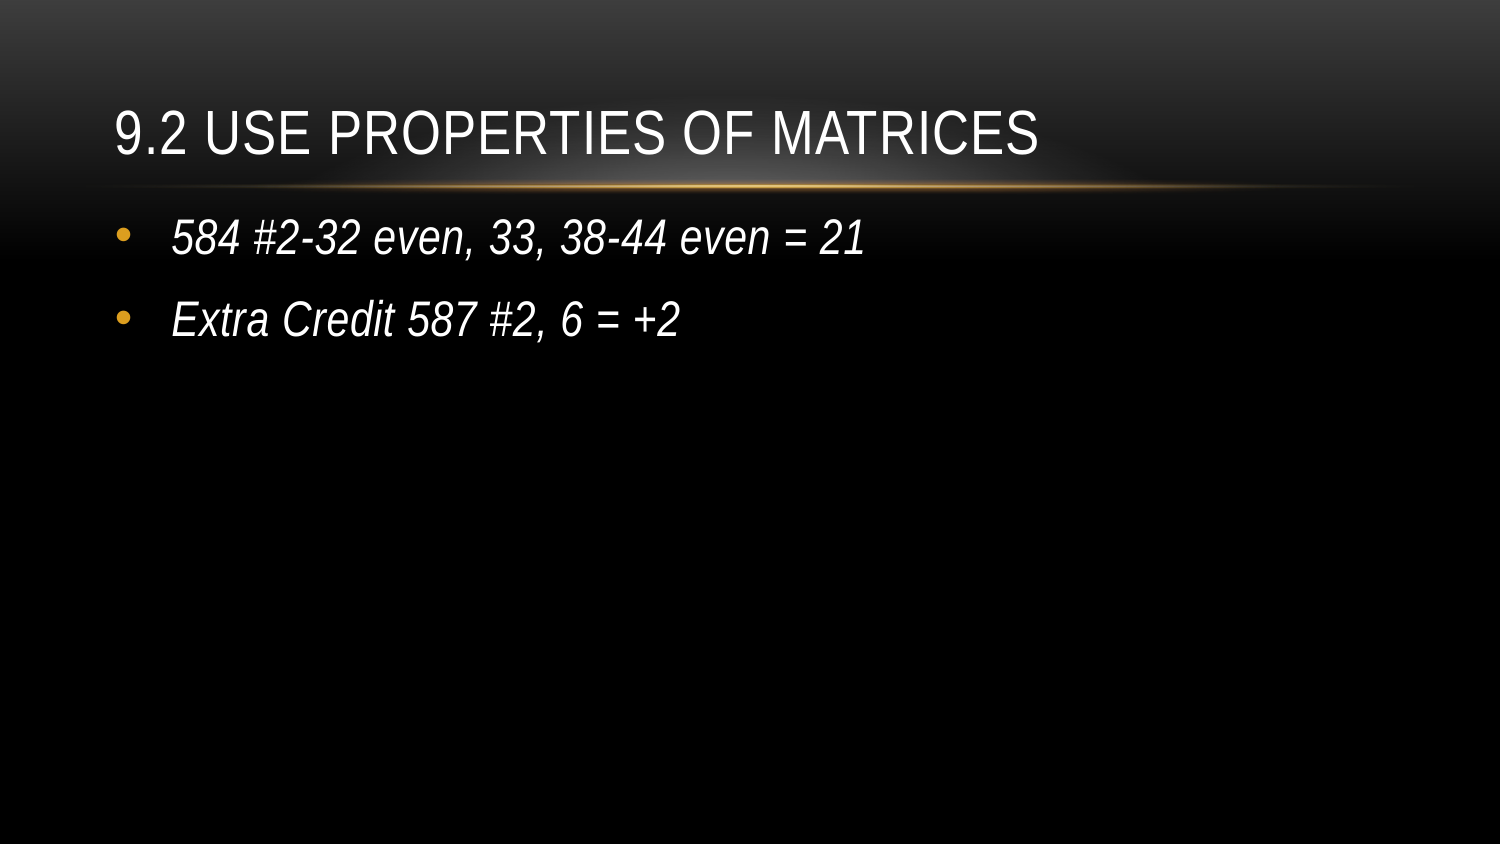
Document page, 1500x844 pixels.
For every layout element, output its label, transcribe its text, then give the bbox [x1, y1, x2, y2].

list 584 #2-32 even, 33, 38-44 even = 21 Extra Credit 587 #2, 6 = +2 [99, 196, 1400, 779]
title 9.2 Use Properties of Matrices [99, 33, 1400, 175]
picture [0, 0, 1497, 300]
